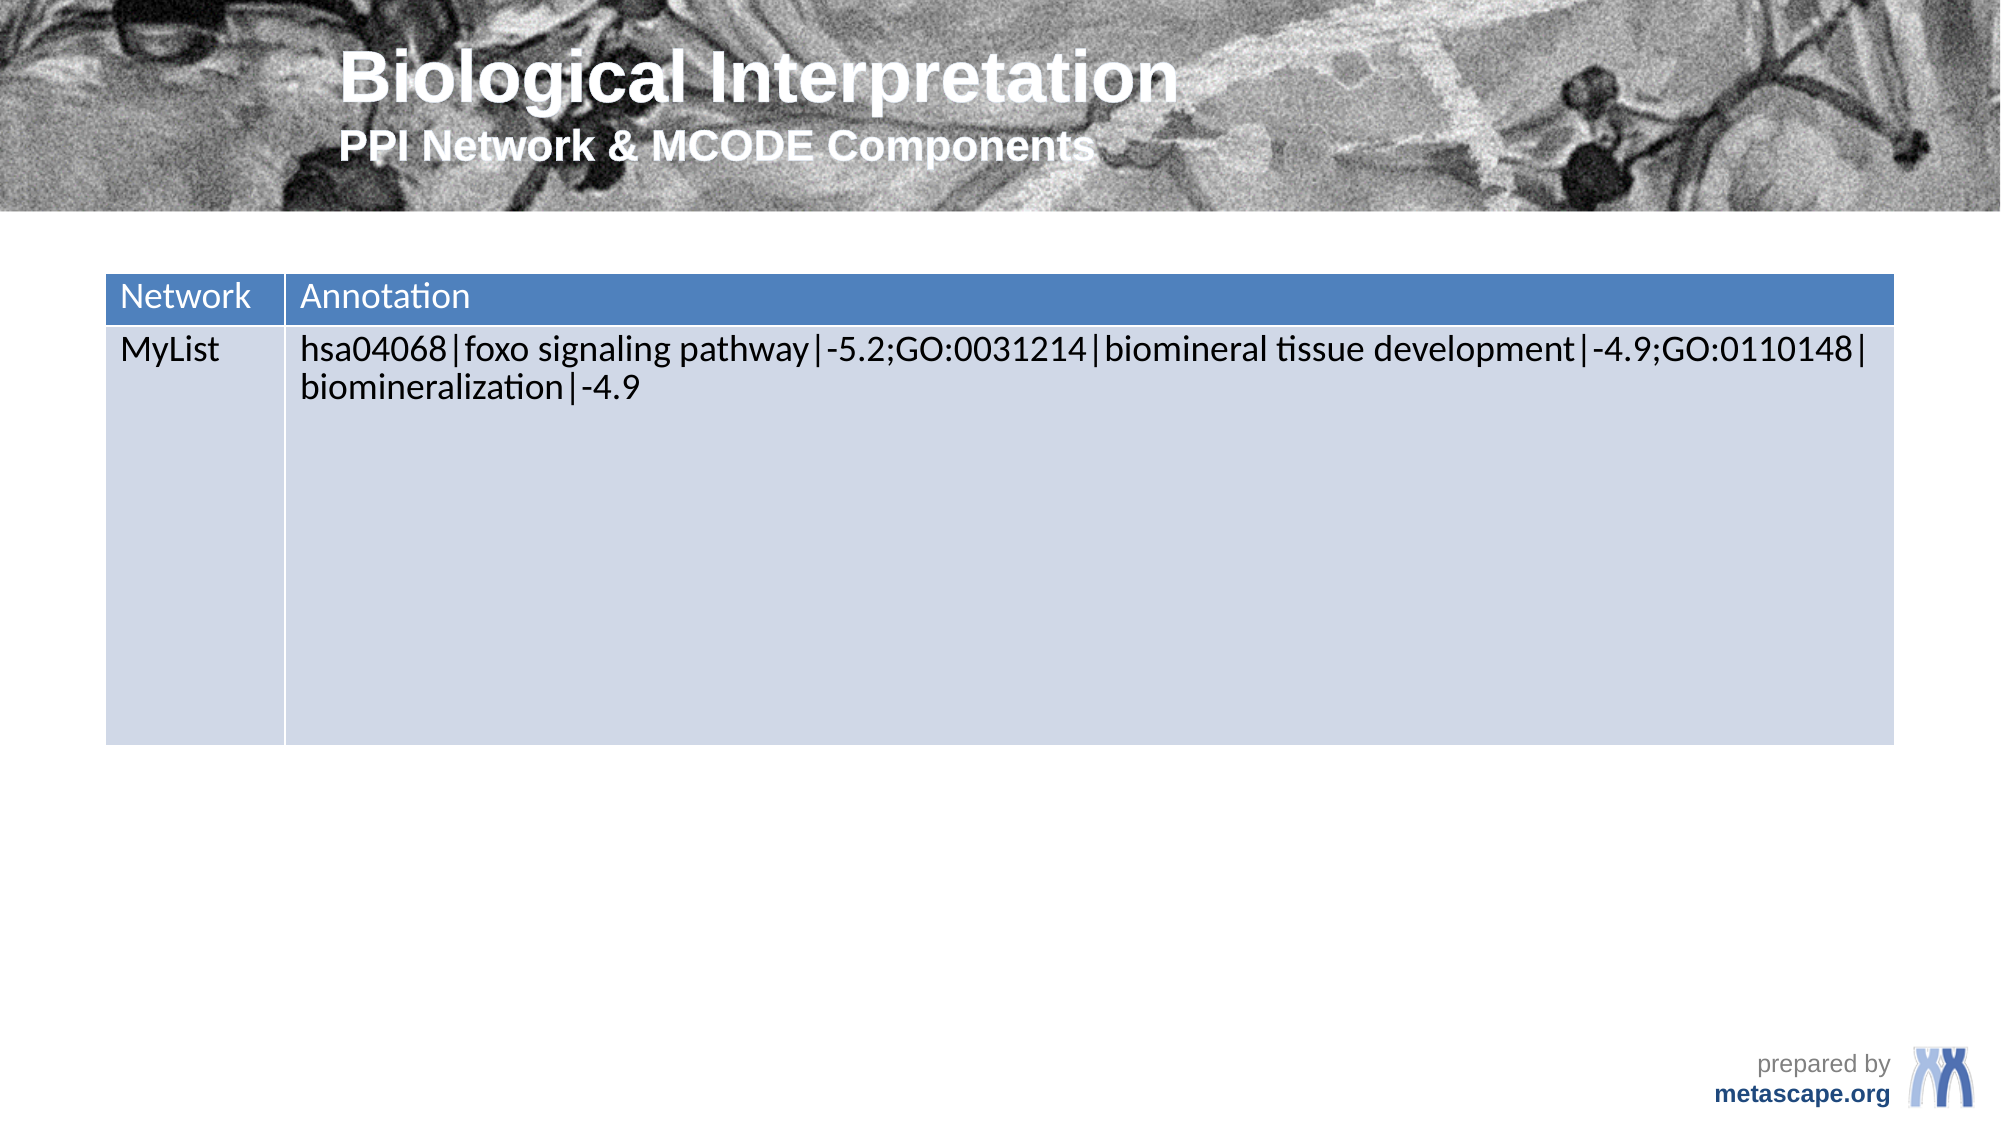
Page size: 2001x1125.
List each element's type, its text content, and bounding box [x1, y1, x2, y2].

table_cell MyList [106, 327, 284, 745]
table_header Network [106, 274, 284, 325]
title Biological Interpretation PPI Network & MCODE Components [323, 11, 1226, 187]
table_cell hsa04068|foxo signaling pathway|-5.2;GO:0031214|biomineral tissue development|-4.9;GO:0110148|biomineralization|-4.9 [286, 327, 1894, 745]
picture [0, 0, 2001, 1125]
table_header Annotation [286, 274, 1894, 325]
